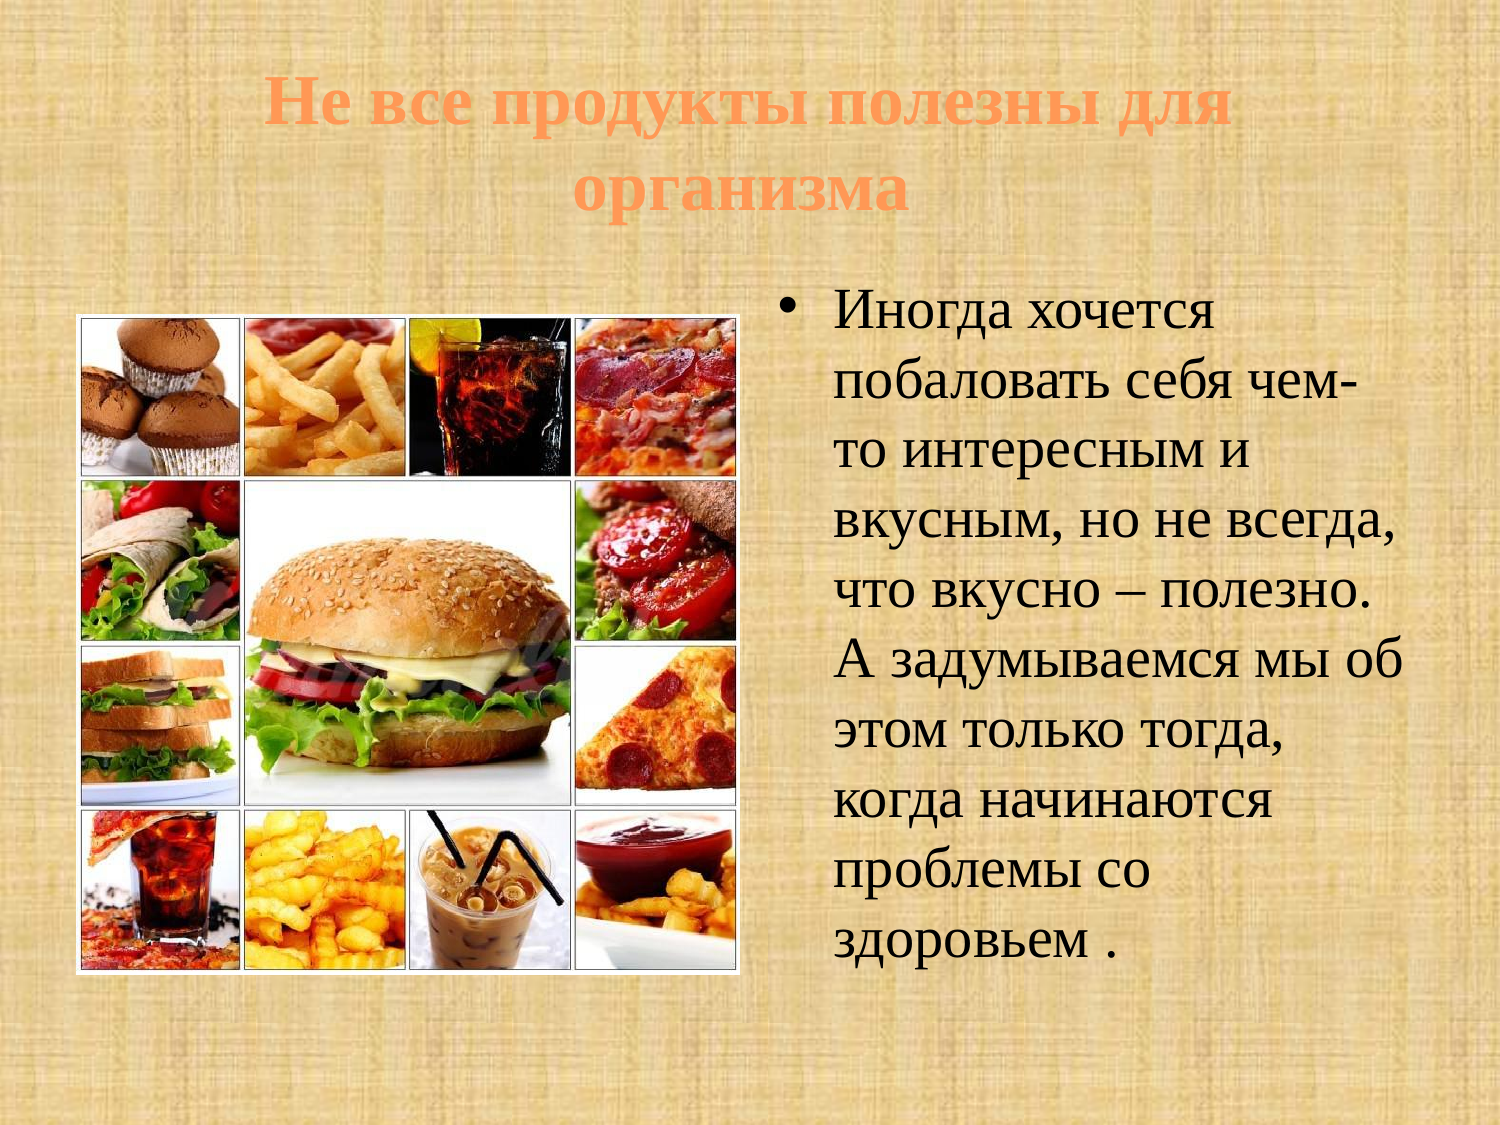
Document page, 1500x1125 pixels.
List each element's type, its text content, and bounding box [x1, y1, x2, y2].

list Иногда хочется побаловать себя чем-то интересным и вкусным, но не всегда, что вкусно – полезно. А задумываемся мы об этом только тогда, когда начинаются проблемы со здоровьем . [762, 262, 1425, 1005]
picture [0, 0, 1500, 1125]
title Не все продукты полезны для организма [75, 45, 1425, 233]
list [76, 314, 740, 975]
